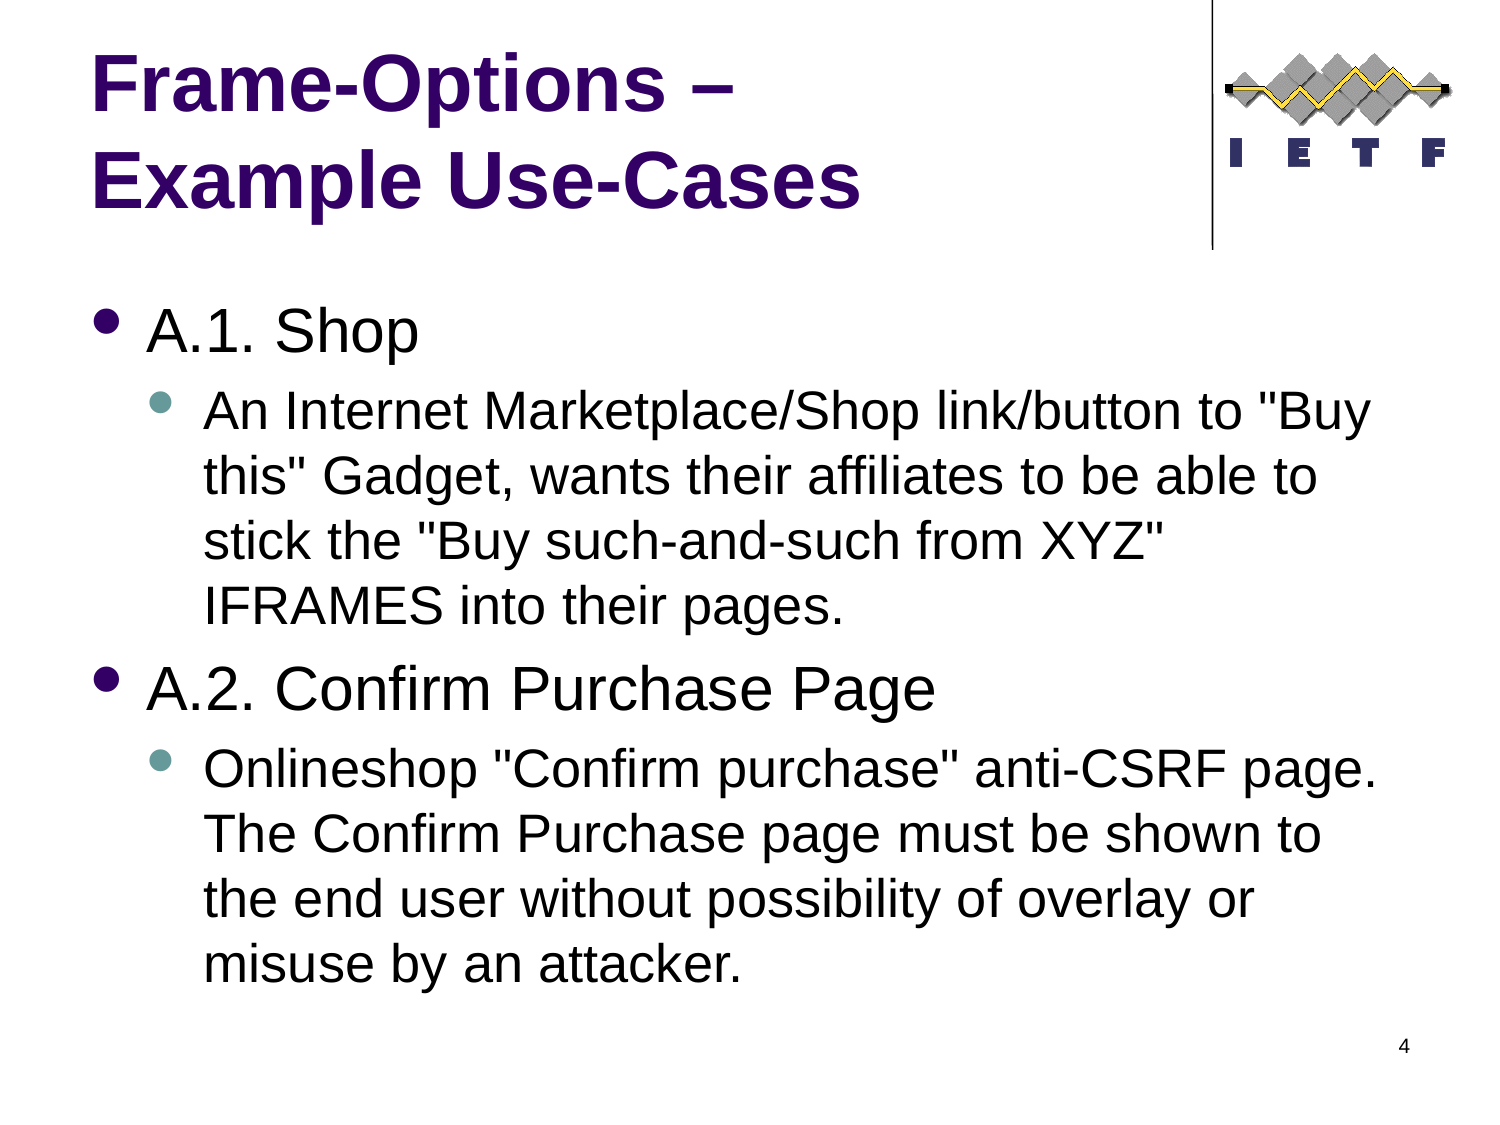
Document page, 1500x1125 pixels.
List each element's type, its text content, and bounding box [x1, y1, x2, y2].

slide_number 4 [1074, 1024, 1426, 1101]
list A.1. Shop An Internet Marketplace/Shop link/button to "Buy this" Gadget, wants their affiliates to be able to stick the "Buy such-and-such from XYZ" IFRAMES into their pages. A.2. Confirm Purchase Page Onlineshop "Confirm purchase" anti-CSRF page. The Confirm Purchase page must be shown to the end user without possibility of overlay or misuse by an attacker. [74, 281, 1426, 1125]
title Frame-Options – Example Use-Cases [74, 19, 1201, 233]
picture [1212, 37, 1463, 181]
